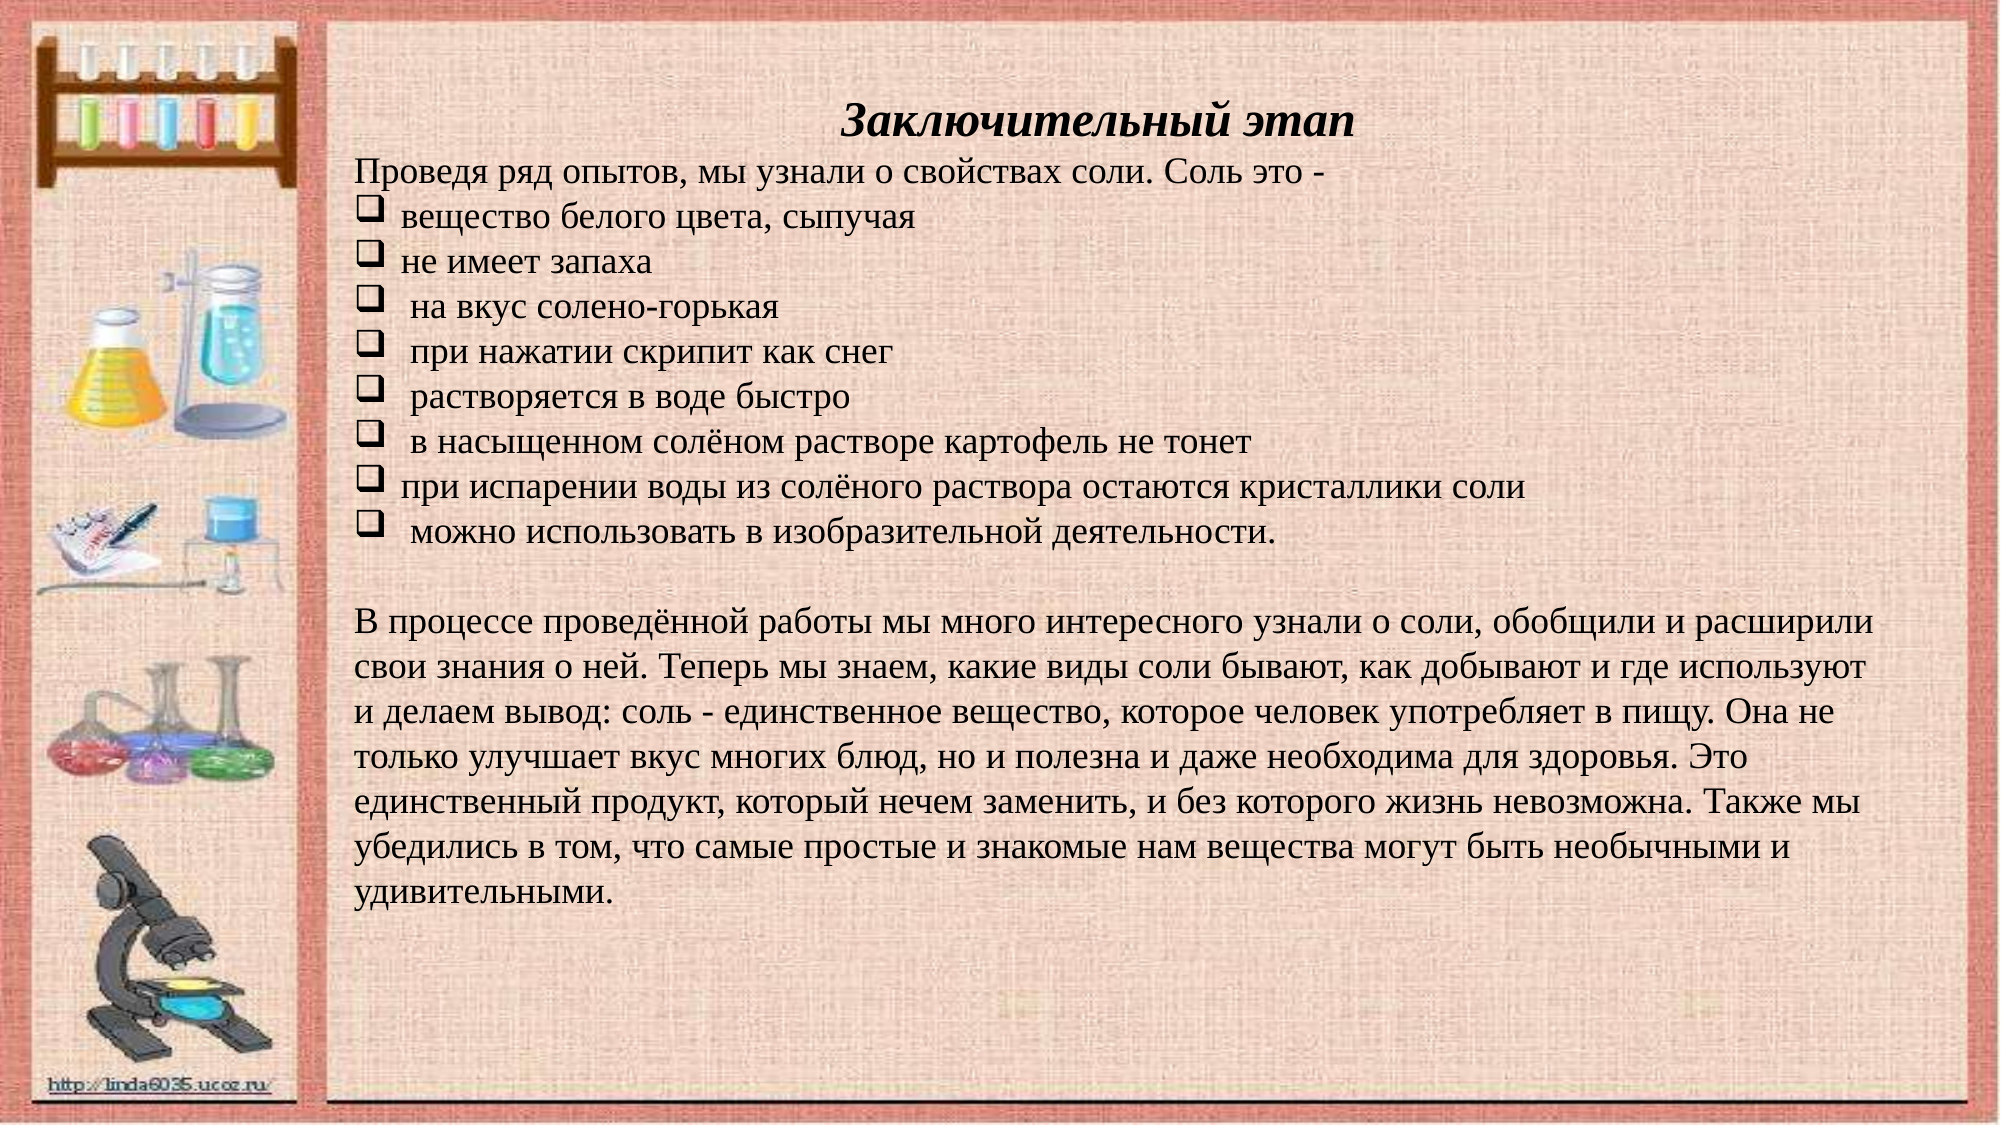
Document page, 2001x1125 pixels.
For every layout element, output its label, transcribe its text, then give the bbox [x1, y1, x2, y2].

picture [0, 0, 2001, 1125]
text_box Заключительный этап Проведя ряд опытов, мы узнали о свойствах соли. Соль это - вещество белого цвета, сыпучая не имеет запаха на вкус солено-горькая при нажатии скрипит как снег растворяется в воде быстро в насыщенном солёном растворе картофель не тонет при испарении воды из солёного раствора остаются кристаллики соли можно использовать в изобразительной деятельности. В процессе проведённой работы мы много интересного узнали о соли, обобщили и расширили свои знания о ней. Теперь мы знаем, какие виды соли бывают, как добывают и где используют и делаем вывод: соль - единственное вещество, которое человек употребляет в пищу. Она не только улучшает вкус многих блюд, но и полезна и даже необходима для здоровья. Это единственный продукт, который нечем заменить, и без которого жизнь невозможна. Также мы убедились в том, что самые простые и знакомые нам вещества могут быть необычными и удивительными. [339, 78, 1897, 1125]
